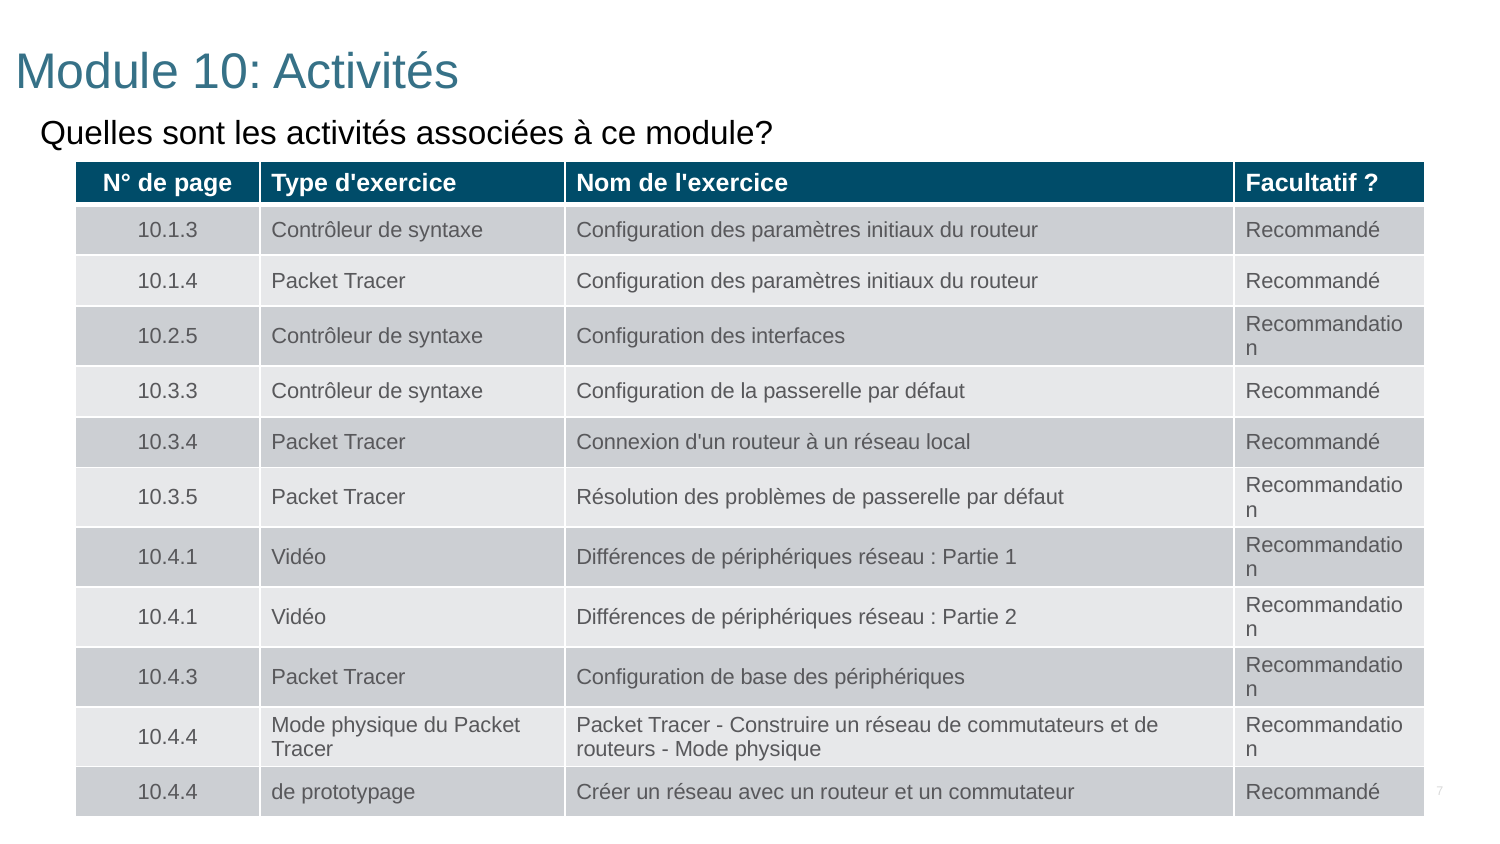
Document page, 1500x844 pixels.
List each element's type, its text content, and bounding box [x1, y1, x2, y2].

table_cell Différences de périphériques réseau : Partie 2 [566, 588, 1233, 646]
table_cell Recommandé [1235, 256, 1424, 305]
table_cell 10.3.3 [76, 367, 259, 416]
table_cell 10.3.4 [76, 418, 259, 467]
table_cell 10.3.5 [76, 468, 259, 526]
table_cell 10.4.4 [76, 708, 259, 766]
table_cell 10.2.5 [76, 307, 259, 365]
table_cell de prototypage [261, 767, 564, 816]
table_cell Packet Tracer [261, 468, 564, 526]
table_cell Vidéo [261, 588, 564, 646]
table_cell Créer un réseau avec un routeur et un commutateur [566, 767, 1233, 816]
table_cell 10.4.1 [76, 528, 259, 586]
table_cell Recommandé [1235, 418, 1424, 467]
table_cell Packet Tracer - Construire un réseau de commutateurs et de routeurs - Mode physique [566, 708, 1233, 766]
table_cell Recommandé [1235, 207, 1424, 254]
table_cell Différences de périphériques réseau : Partie 1 [566, 528, 1233, 586]
table_cell Mode physique du Packet Tracer [261, 708, 564, 766]
table_cell Résolution des problèmes de passerelle par défaut [566, 468, 1233, 526]
table_header Type d'exercice [261, 162, 564, 202]
table_cell Recommandation [1235, 528, 1424, 586]
table_cell Configuration des paramètres initiaux du routeur [566, 207, 1233, 254]
table_cell Configuration des interfaces [566, 307, 1233, 365]
table_cell Configuration de base des périphériques [566, 648, 1233, 706]
table_cell 10.4.4 [76, 767, 259, 816]
table_cell 10.4.3 [76, 648, 259, 706]
table_cell Recommandé [1235, 367, 1424, 416]
table_cell Connexion d'un routeur à un réseau local [566, 418, 1233, 467]
table_cell 10.1.3 [76, 207, 259, 254]
table_cell Recommandé [1235, 767, 1424, 816]
table_cell Contrôleur de syntaxe [261, 207, 564, 254]
list Quelles sont les activités associées à ce module? [25, 103, 1452, 161]
table_cell Packet Tracer [261, 256, 564, 305]
table_cell 10.1.4 [76, 256, 259, 305]
table_cell Packet Tracer [261, 648, 564, 706]
table_cell Packet Tracer [261, 418, 564, 467]
table_cell Vidéo [261, 528, 564, 586]
table_cell 10.4.1 [76, 588, 259, 646]
table_header N° de page [76, 162, 259, 202]
table_header Facultatif ? [1235, 162, 1424, 202]
table_cell Configuration de la passerelle par défaut [566, 367, 1233, 416]
table_header Nom de l'exercice [566, 162, 1233, 202]
table_cell Configuration des paramètres initiaux du routeur [566, 256, 1233, 305]
title Module 10: Activités [0, 6, 1500, 131]
table_cell Recommandation [1235, 468, 1424, 526]
table_cell Recommandation [1235, 648, 1424, 706]
table_cell Recommandation [1235, 708, 1424, 766]
table_cell Recommandation [1235, 307, 1424, 365]
table_cell Contrôleur de syntaxe [261, 367, 564, 416]
table_cell Recommandation [1235, 588, 1424, 646]
table_cell Contrôleur de syntaxe [261, 307, 564, 365]
